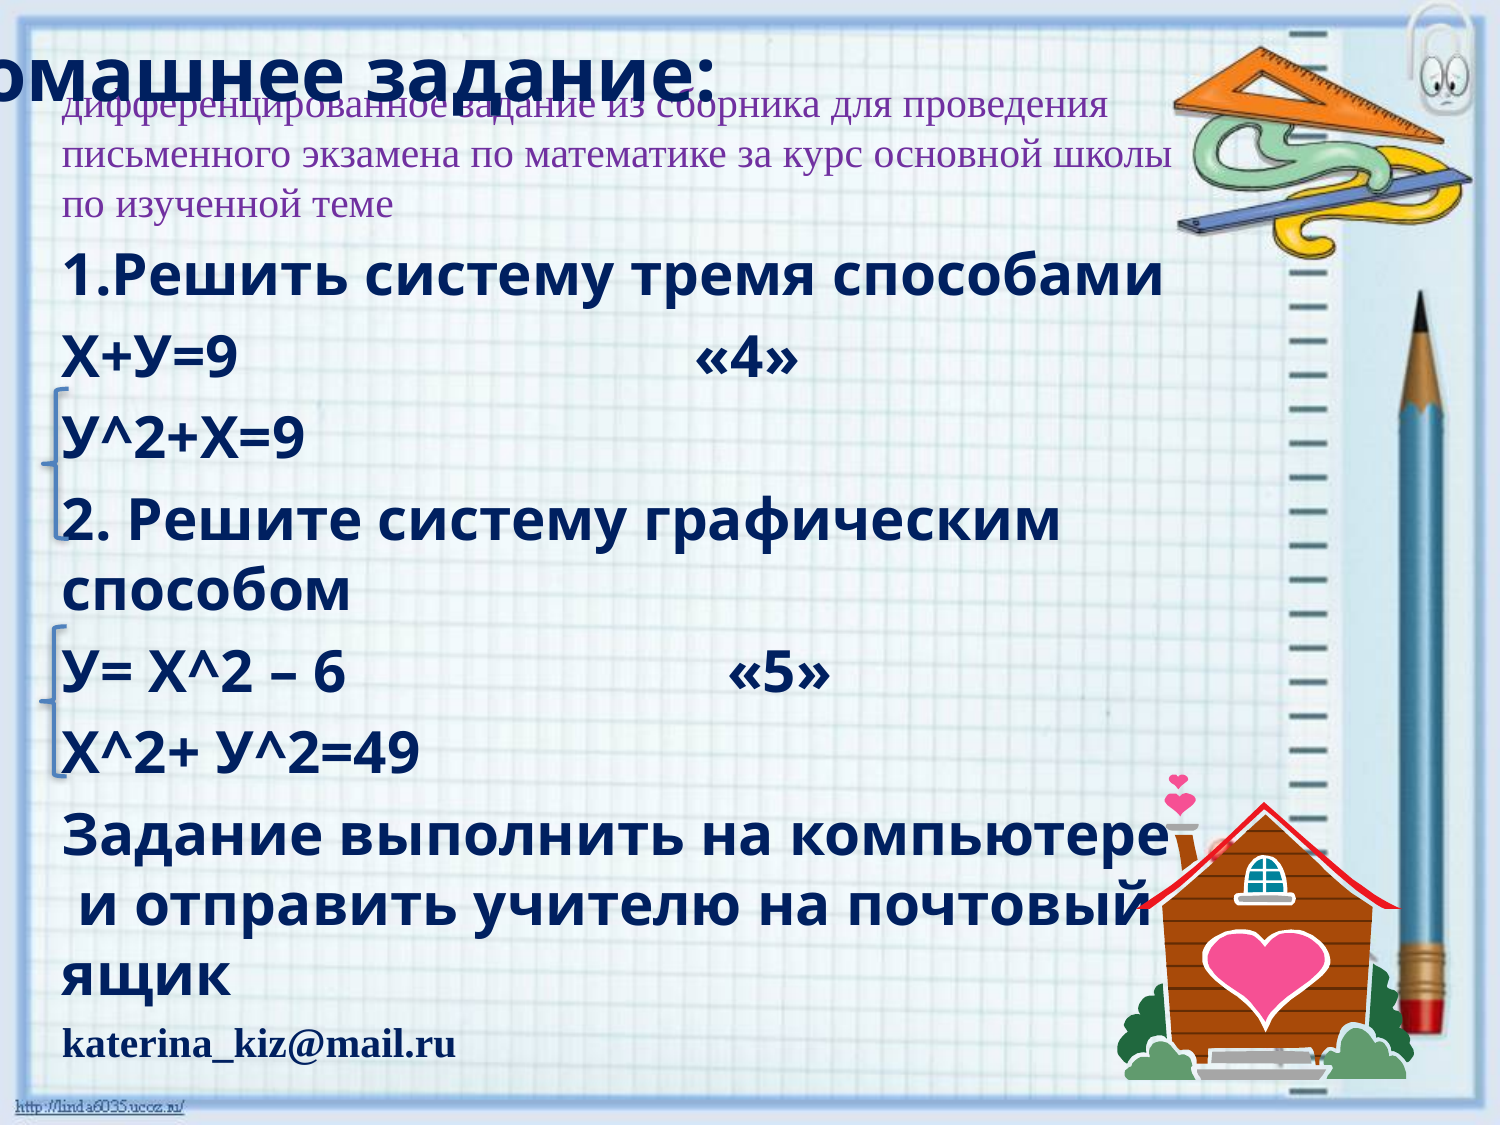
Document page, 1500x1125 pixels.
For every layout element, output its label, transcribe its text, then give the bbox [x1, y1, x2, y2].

text_box дифференцированное задание из сборника для проведения письменного экзамена по математике за курс основной школы по изученной теме 1.Решить систему тремя способами Х+У=9 «4» У^2+Х=9 2. Решите систему графическим способом У= Х^2 – 6 «5» Х^2+ У^2=49 Задание выполнить на компьютере и отправить учителю на почтовый ящик katerina_kiz@mail.ru [47, 68, 1188, 1073]
picture [0, 0, 1500, 1125]
text_box [39, 624, 67, 779]
text_box [40, 386, 69, 541]
text_box Домашнее задание: [0, 19, 732, 124]
